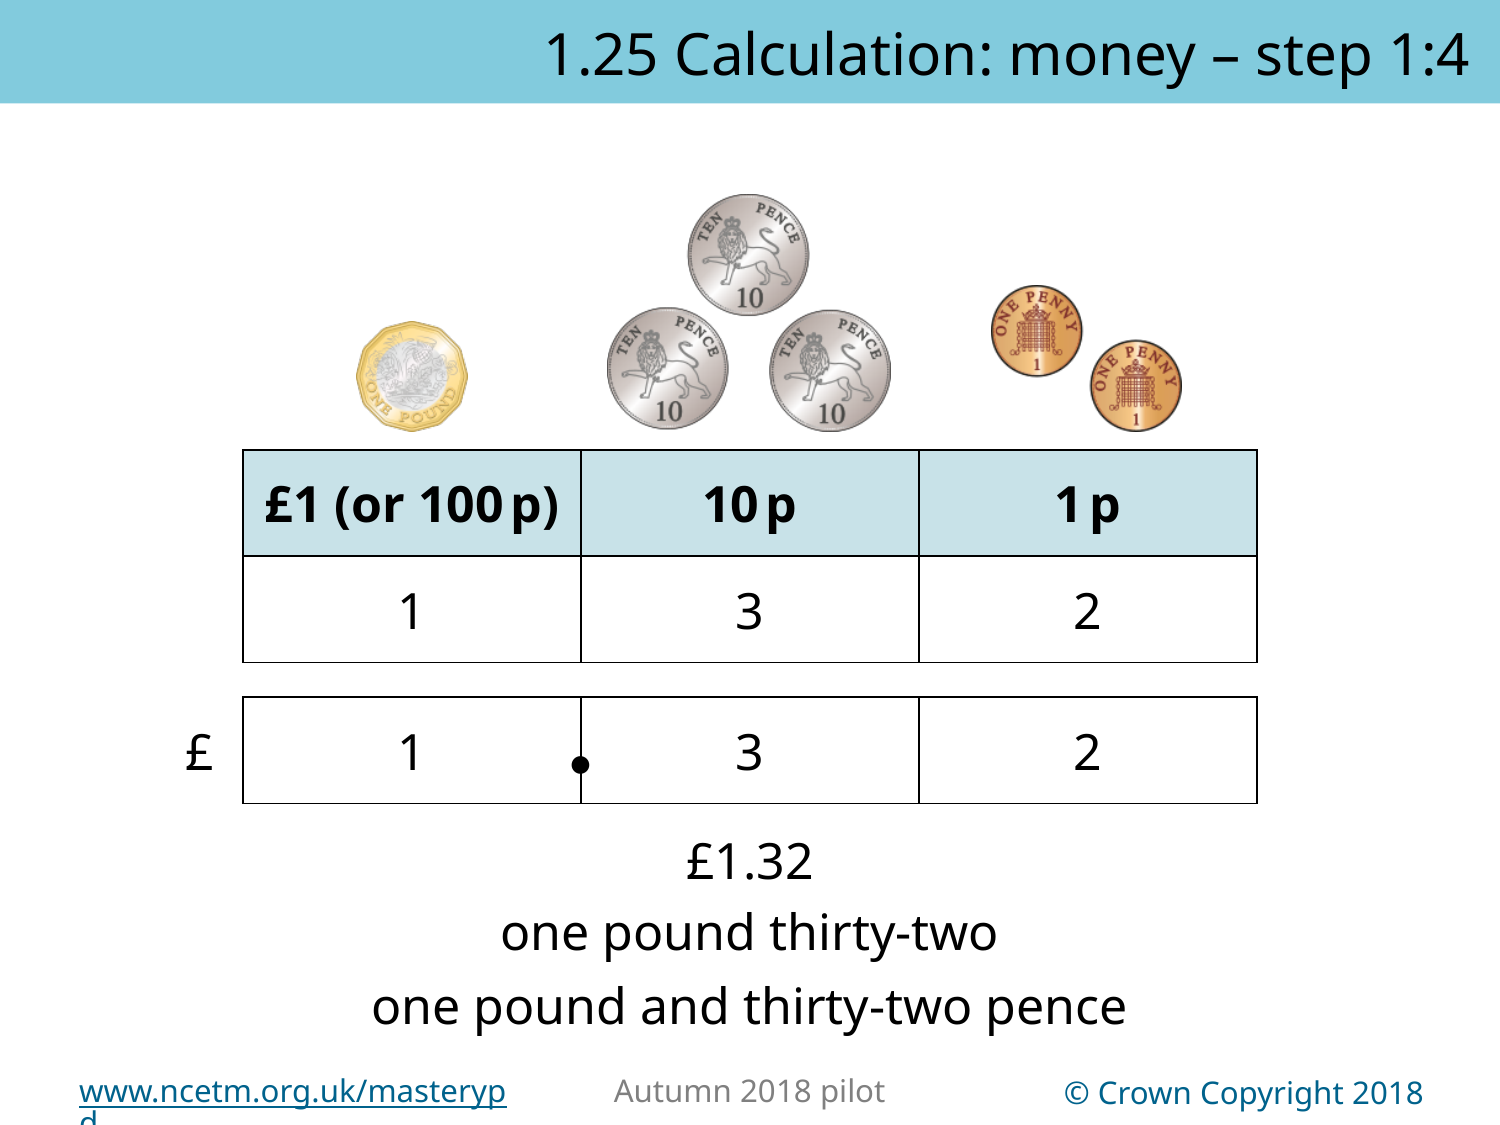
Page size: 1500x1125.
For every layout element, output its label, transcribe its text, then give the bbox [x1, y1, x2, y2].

text_box one pound thirty-two [485, 892, 1015, 967]
list 1.25 Calculation: money – step 1:4 [0, 0, 1500, 104]
text_box 3 [720, 572, 780, 647]
table_header £1 (or 100 p) [244, 451, 580, 555]
text_box • [552, 722, 609, 798]
text_box £1.32 [671, 821, 829, 897]
table_header 10 p [582, 451, 918, 555]
table_cell [582, 557, 918, 662]
table_cell [920, 557, 1256, 662]
text_box 1 [382, 712, 442, 788]
text_box £ [170, 712, 229, 788]
text_box 3 [720, 712, 780, 788]
picture [606, 194, 891, 433]
table_cell [244, 557, 580, 662]
text_box 2 [1058, 712, 1118, 788]
text_box one pound and thirty-two pence [356, 967, 1144, 1043]
table_header [582, 698, 918, 803]
text_box 1 [382, 572, 442, 647]
picture [991, 285, 1183, 433]
table_header 1 p [920, 451, 1256, 555]
table_header [244, 698, 580, 803]
picture [356, 321, 468, 433]
text_box 2 [1058, 572, 1118, 647]
table_header [920, 698, 1256, 803]
